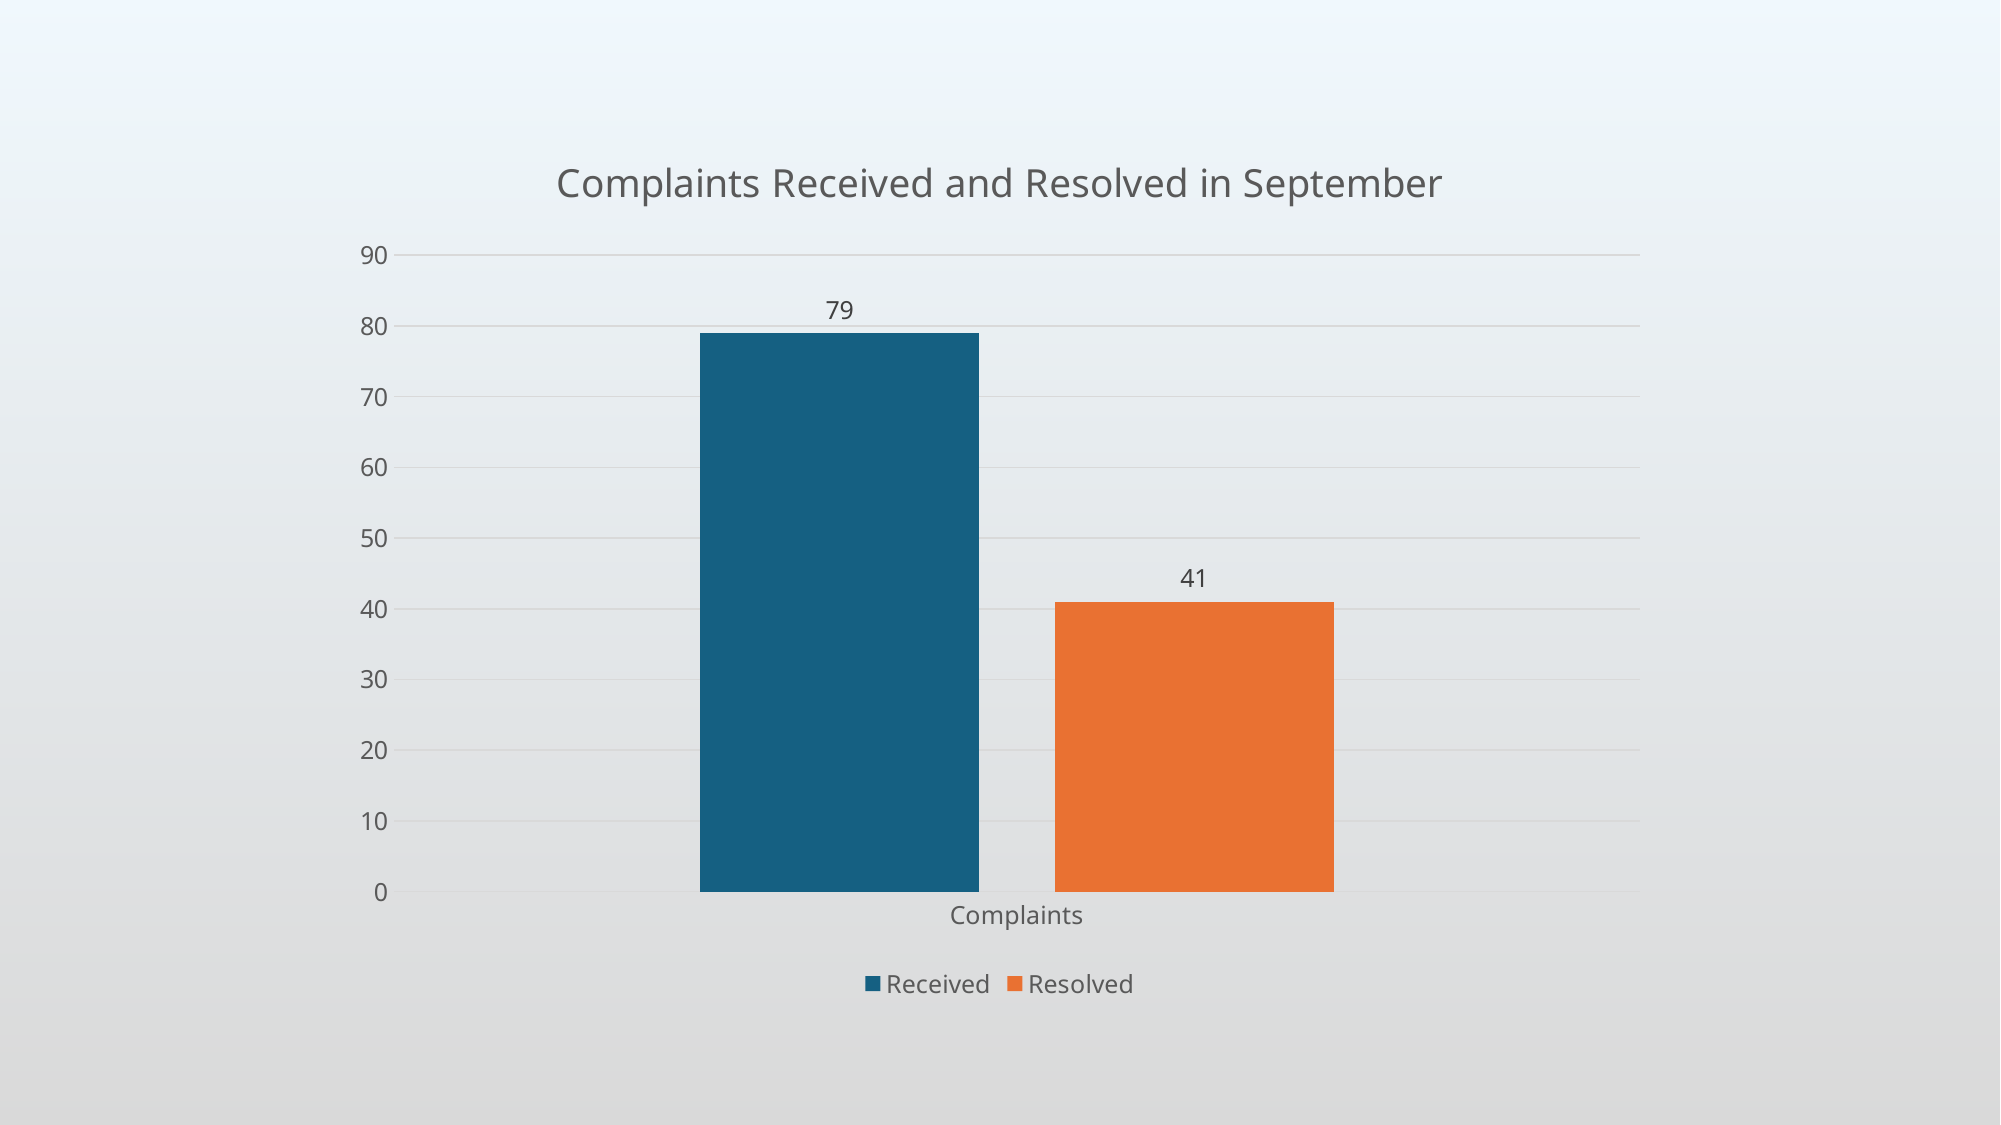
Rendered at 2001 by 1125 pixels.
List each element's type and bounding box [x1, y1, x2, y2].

chart [332, 117, 1668, 1008]
